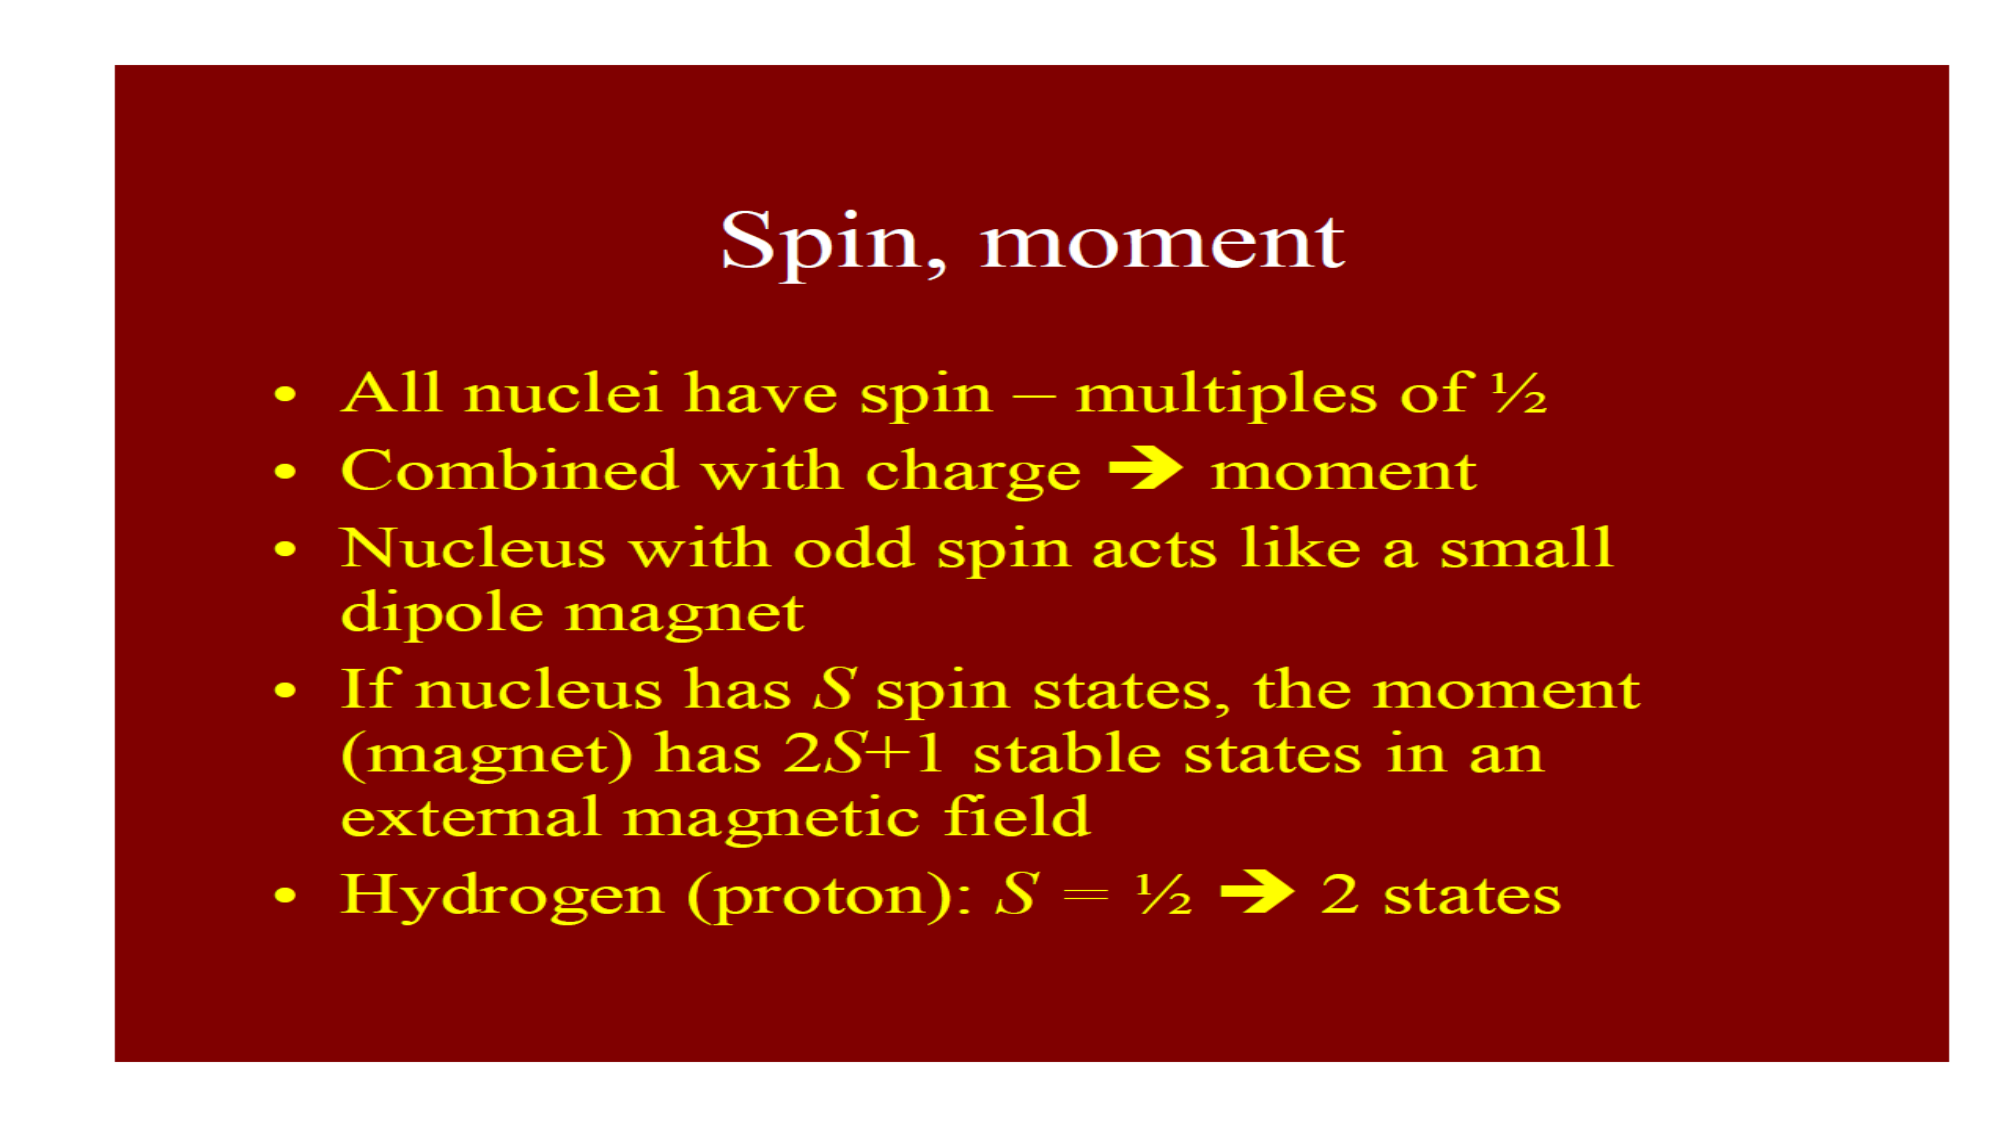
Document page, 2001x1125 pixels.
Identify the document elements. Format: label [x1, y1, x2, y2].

list [24, 0, 2000, 1125]
